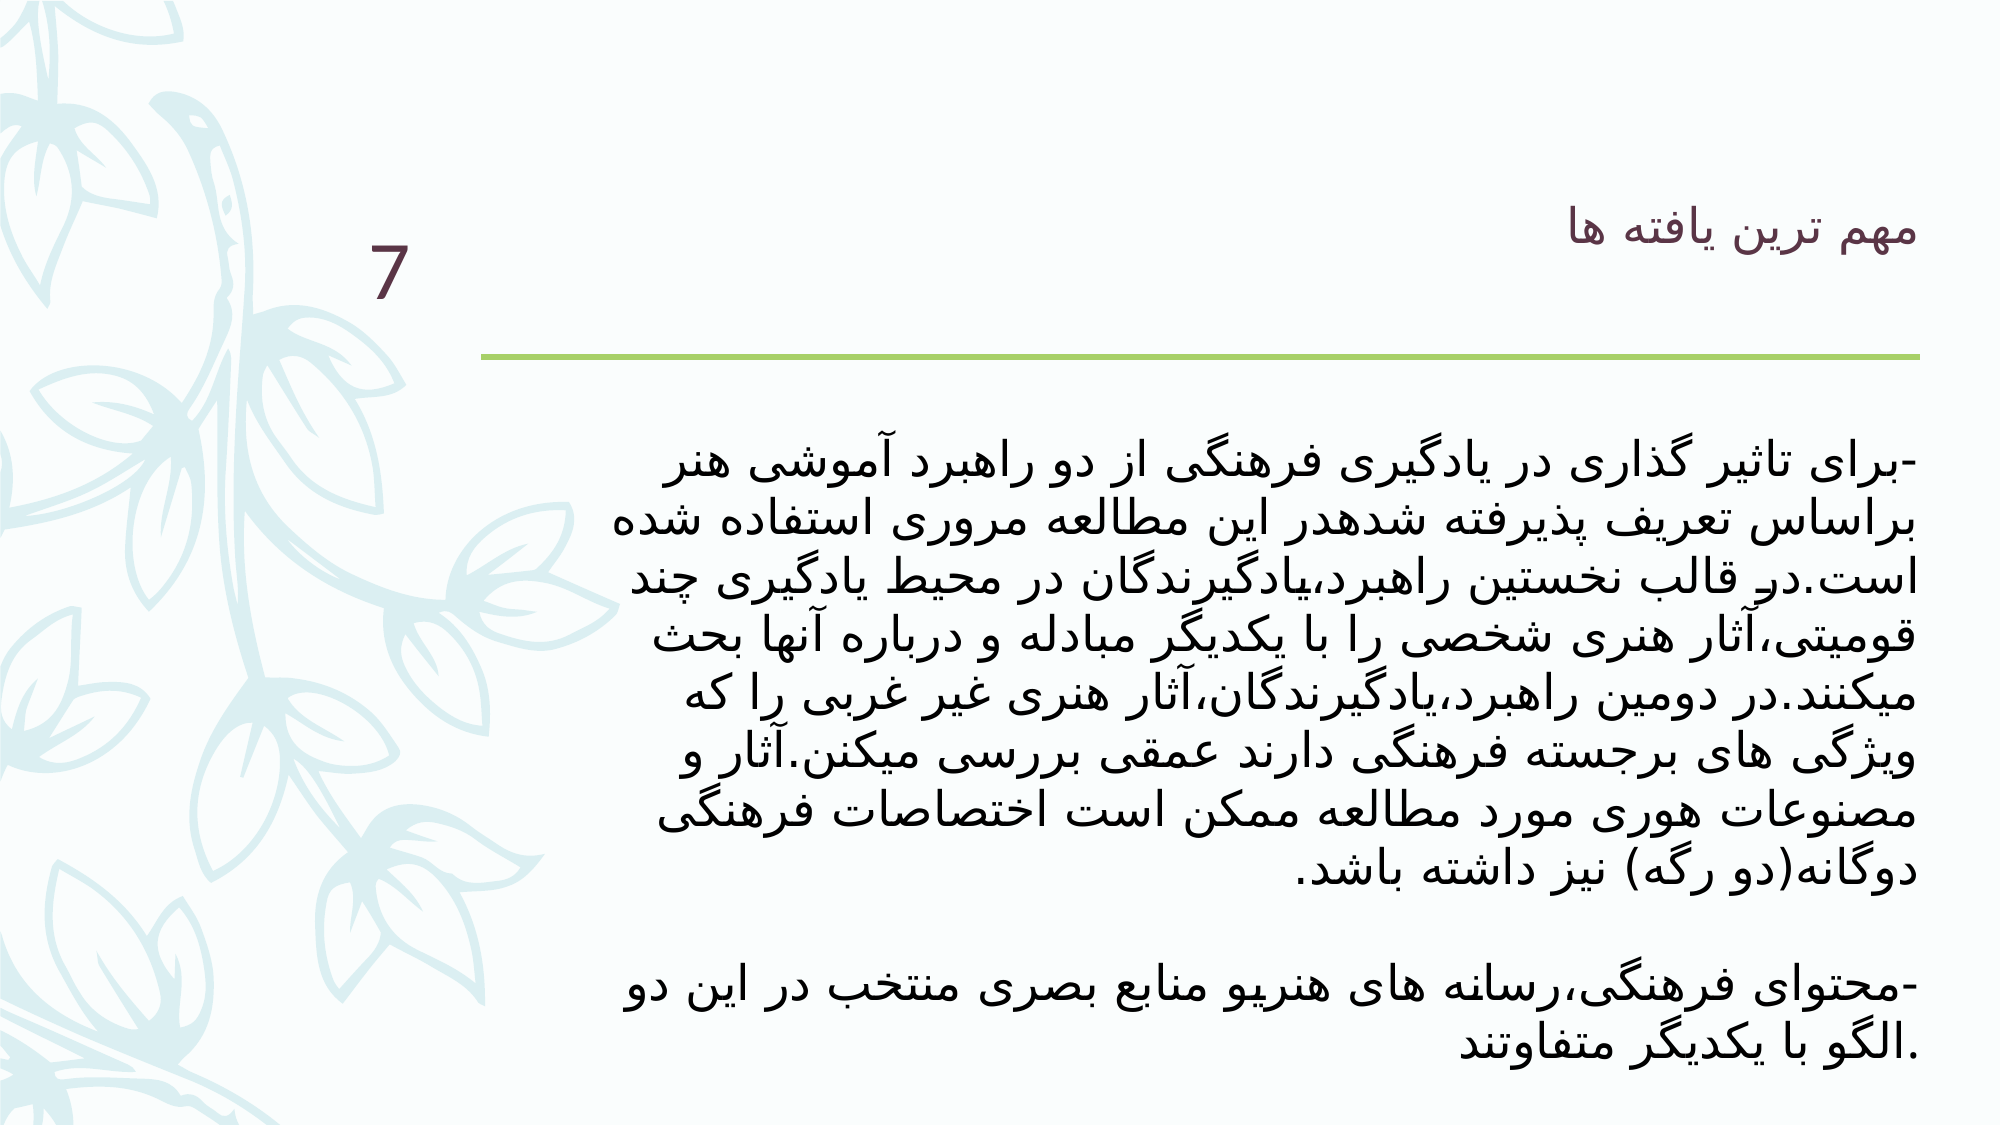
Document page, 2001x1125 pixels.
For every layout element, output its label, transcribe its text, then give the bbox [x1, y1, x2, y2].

title مهم ترین یافته ها -برای تاثیر گذاری در یادگیری فرهنگی از دو راهبرد آموشی هنر براساس تعریف پذیرفته شدهدر این مطالعه مروری استفاده شده است.در قالب نخستین راهبرد،یادگیرندگان در محیط یادگیری چند قومیتی،آثار هنری شخصی را با یکدیگر مبادله و درباره آنها بحث میکنند.در دومین راهبرد،یادگیرندگان،آثار هنری غیر غربی را که ویژگی های برجسته فرهنگی دارند عمقی بررسی میکنن.آثار و مصنوعات هوری مورد مطالعه ممکن است اختصاصات فرهنگی دوگانه(دو رگه) نیز داشته باشد. -محتوای فرهنگی،رسانه های هنریو منابع بصری منتخب در این دو الگو با یکدیگر متفاوتند. [524, 189, 1936, 1125]
text_box 7 [326, 188, 453, 324]
